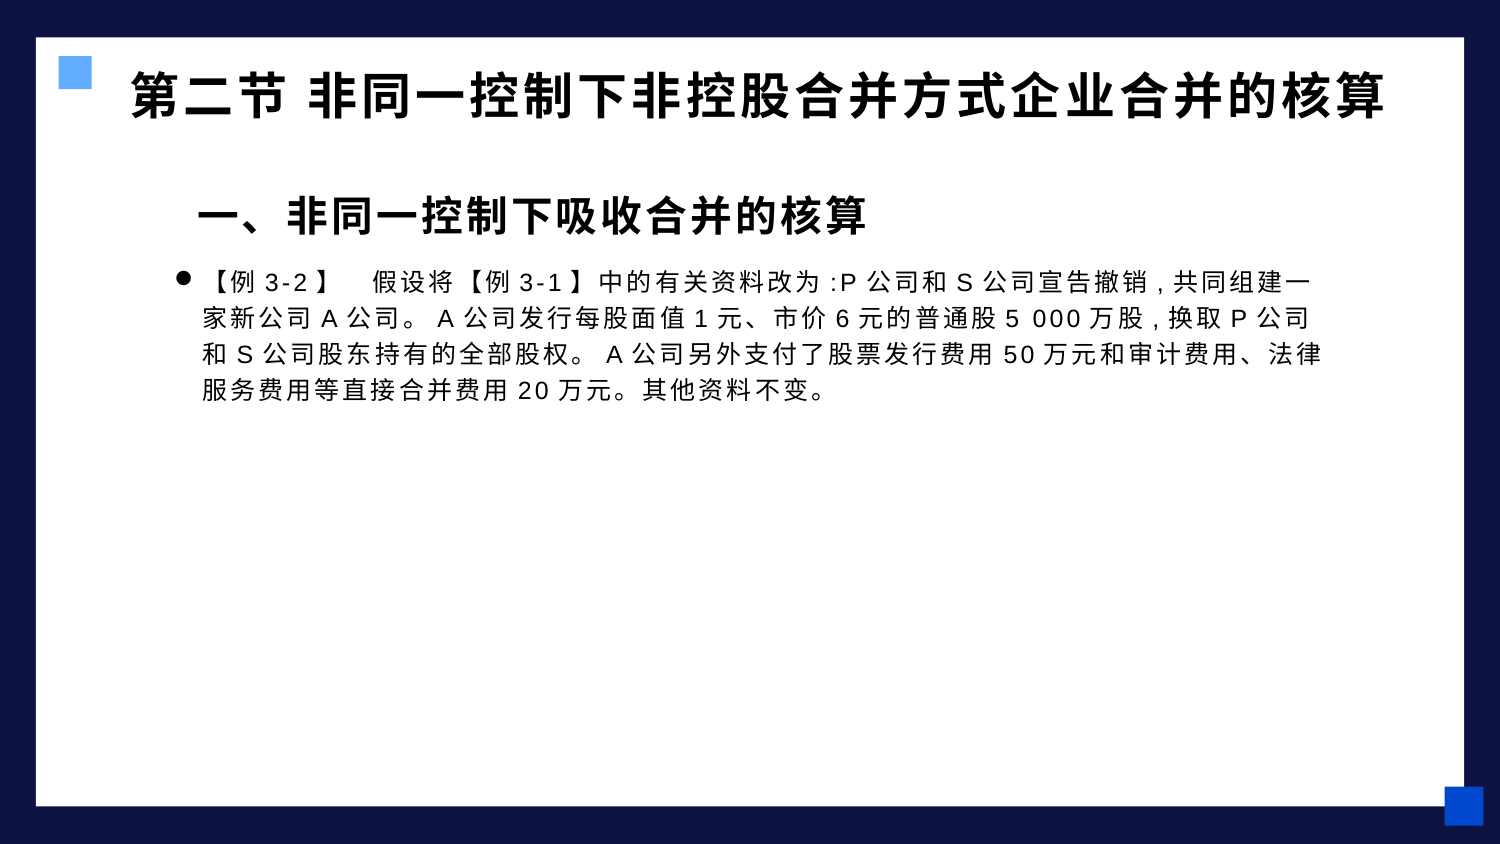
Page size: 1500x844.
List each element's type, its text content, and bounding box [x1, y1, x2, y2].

list 一、非同一控制下吸收合并的核算 【例3-2】 假设将【例3-1】中的有关资料改为:P公司和S公司宣告撤销,共同组建一家新公司A公司。A公司发行每股面值1元、市价6元的普通股5 000万股,换取P公司和S公司股东持有的全部股权。A公司另外支付了股票发行费用50万元和审计费用、法律服务费用等直接合并费用20万元。其他资料不变。 [157, 179, 1343, 604]
title 第二节 非同一控制下非控股合并方式企业合并的核算 [100, 43, 1412, 133]
